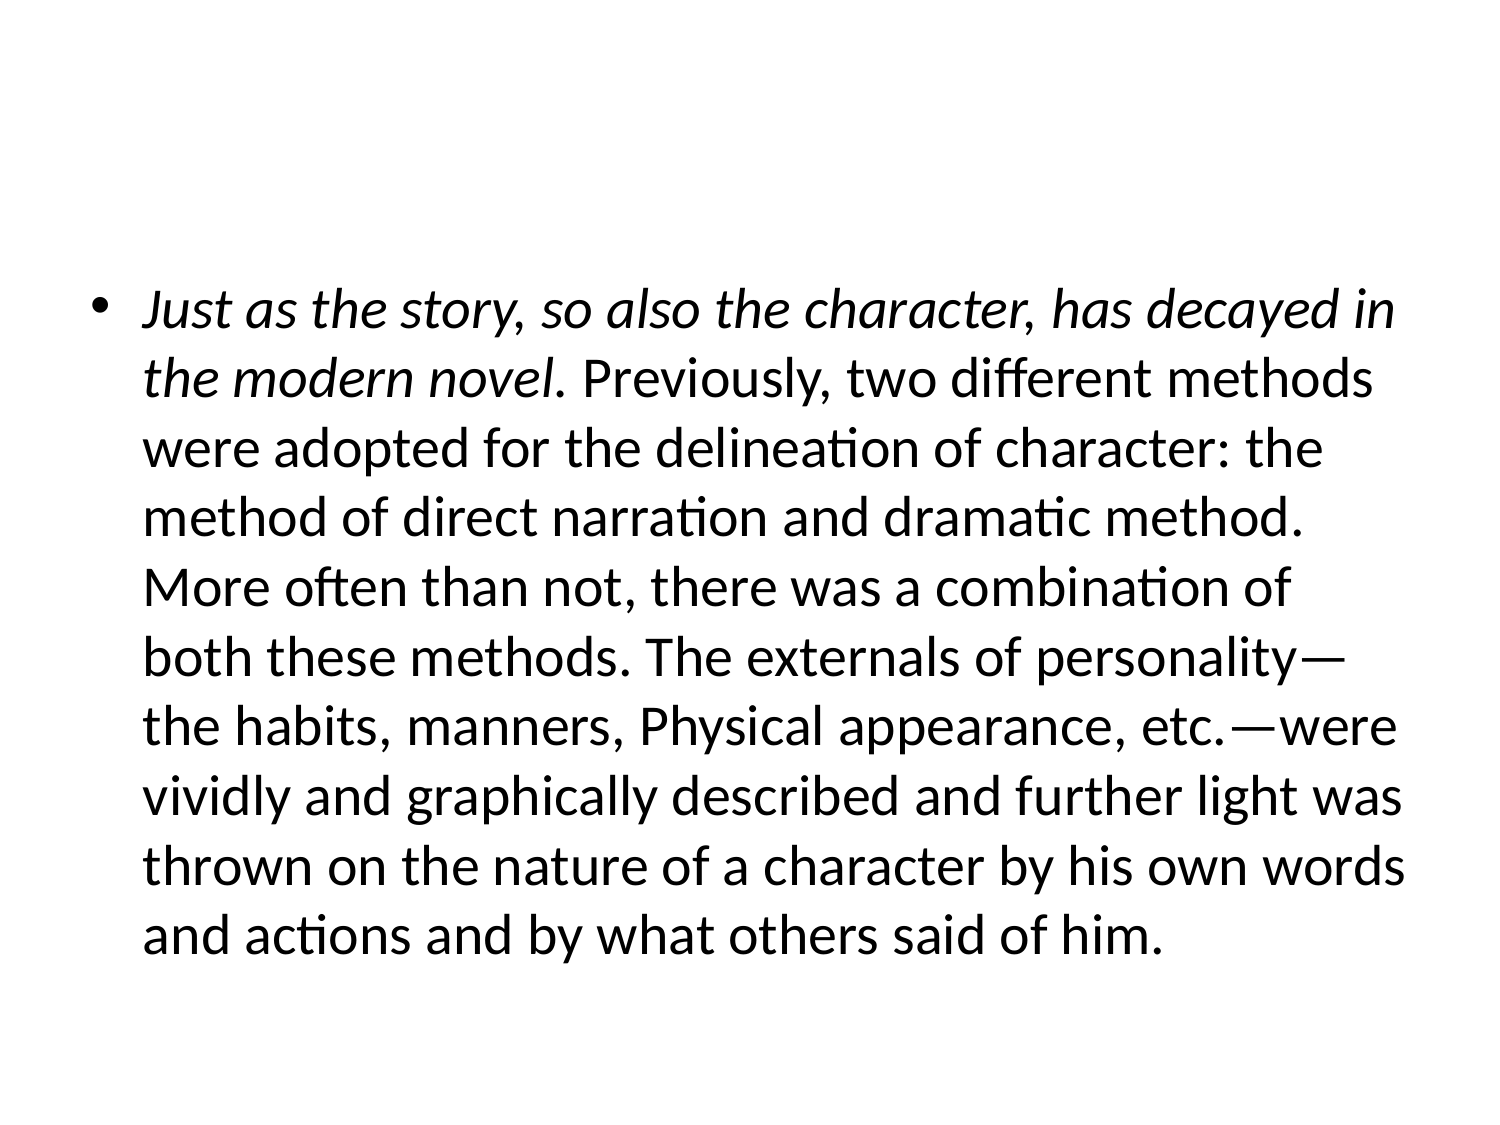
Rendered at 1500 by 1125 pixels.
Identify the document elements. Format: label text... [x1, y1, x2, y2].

list Just as the story, so also the character, has decayed in the modern novel. Previously, two different methods were adopted for the delineation of character: the method of direct narration and dramatic method. More often than not, there was a combination of both these methods. The externals of personality—the habits, manners, Physical appearance, etc.—were vividly and graphically described and further light was thrown on the nature of a character by his own words and actions and by what others said of him. [75, 262, 1425, 1005]
